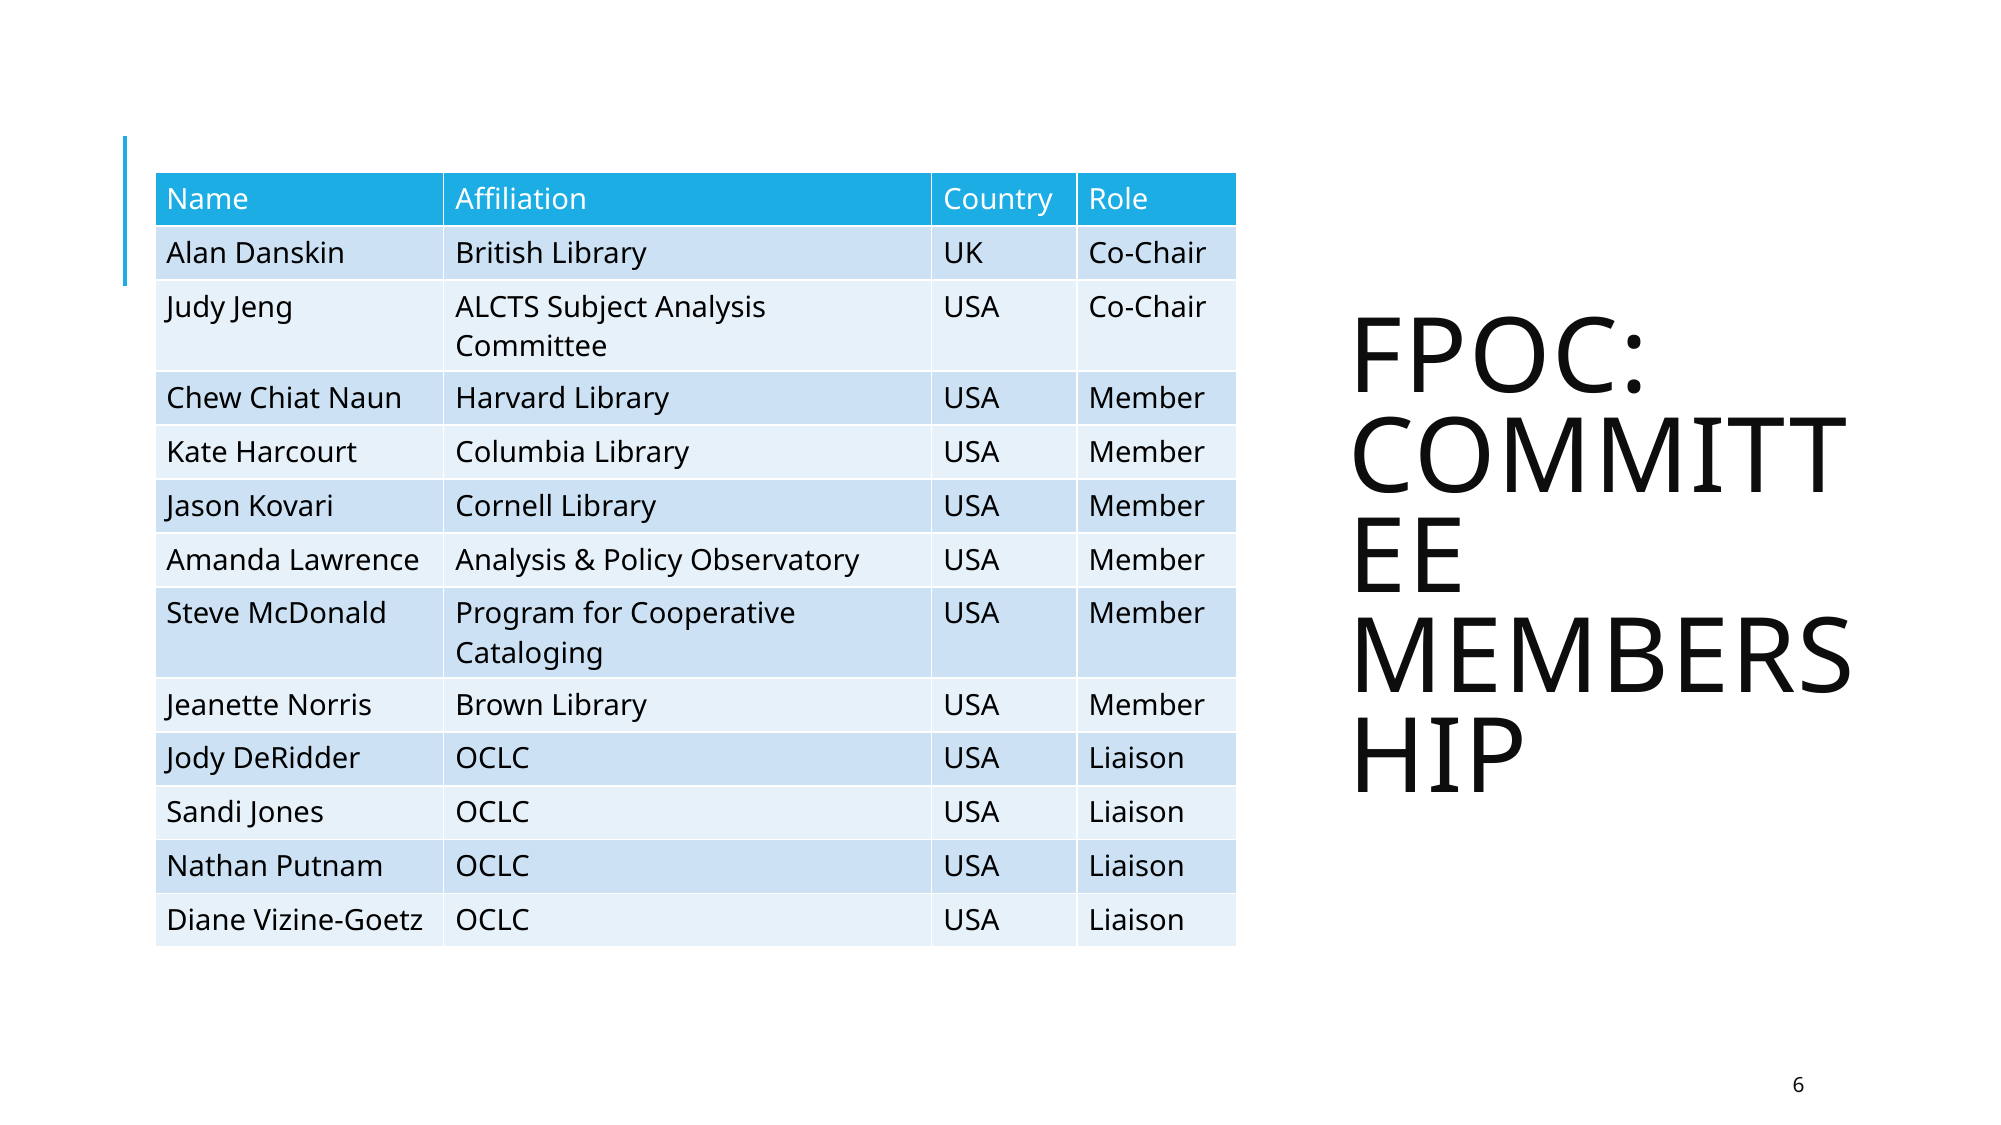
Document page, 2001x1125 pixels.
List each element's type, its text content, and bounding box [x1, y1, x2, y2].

table_cell Nathan Putnam [156, 840, 443, 893]
table_cell Member [1078, 372, 1236, 424]
table_cell USA [932, 588, 1076, 677]
table_cell Liaison [1078, 840, 1236, 893]
table_cell Steve McDonald [156, 588, 443, 677]
table_cell ALCTS Subject Analysis Committee [444, 281, 931, 370]
table_cell USA [932, 679, 1076, 731]
table_cell USA [932, 733, 1076, 785]
table_cell USA [932, 840, 1076, 893]
table_cell Co-Chair [1078, 227, 1236, 279]
table_cell Sandi Jones [156, 787, 443, 839]
table_cell USA [932, 281, 1076, 370]
table_cell Liaison [1078, 787, 1236, 839]
table_header Affiliation [444, 173, 931, 225]
table_header Name [156, 173, 443, 225]
table_cell USA [932, 787, 1076, 839]
table_header Role [1078, 173, 1236, 225]
table_cell Chew Chiat Naun [156, 372, 443, 424]
table_cell USA [932, 480, 1076, 532]
table_cell Co-Chair [1078, 281, 1236, 370]
table_cell OCLC [444, 787, 931, 839]
table_cell Alan Danskin [156, 227, 443, 279]
table_cell Kate Harcourt [156, 426, 443, 478]
table_cell USA [932, 426, 1076, 478]
table_cell Analysis & Policy Observatory [444, 534, 931, 586]
table_cell USA [932, 372, 1076, 424]
table_cell Liaison [1078, 733, 1236, 785]
table_cell Judy Jeng [156, 281, 443, 370]
table_cell Member [1078, 679, 1236, 731]
table_cell Harvard Library [444, 372, 931, 424]
table_cell Jeanette Norris [156, 679, 443, 731]
table_cell UK [932, 227, 1076, 279]
table_cell Jason Kovari [156, 480, 443, 532]
table_cell Columbia Library [444, 426, 931, 478]
table_cell OCLC [444, 840, 931, 893]
table_cell Liaison [1078, 894, 1236, 946]
table_cell Member [1078, 426, 1236, 478]
table_cell Jody DeRidder [156, 733, 443, 785]
table_cell USA [932, 534, 1076, 586]
table_cell OCLC [444, 733, 931, 785]
table_cell Member [1078, 588, 1236, 677]
table_cell Cornell Library [444, 480, 931, 532]
table_cell British Library [444, 227, 931, 279]
table_cell Diane Vizine-Goetz [156, 894, 443, 946]
table_header Country [932, 173, 1076, 225]
table_cell Amanda Lawrence [156, 534, 443, 586]
table_cell Program for Cooperative Cataloging [444, 588, 931, 677]
table_cell Brown Library [444, 679, 931, 731]
table_cell Member [1078, 534, 1236, 586]
table_cell OCLC [444, 894, 931, 946]
slide_number 6 [1777, 1061, 1938, 1107]
title FPOC: COMMITTEE MEMBERSHIP [1333, 105, 1904, 1020]
table_cell Member [1078, 480, 1236, 532]
table_cell USA [932, 894, 1076, 946]
